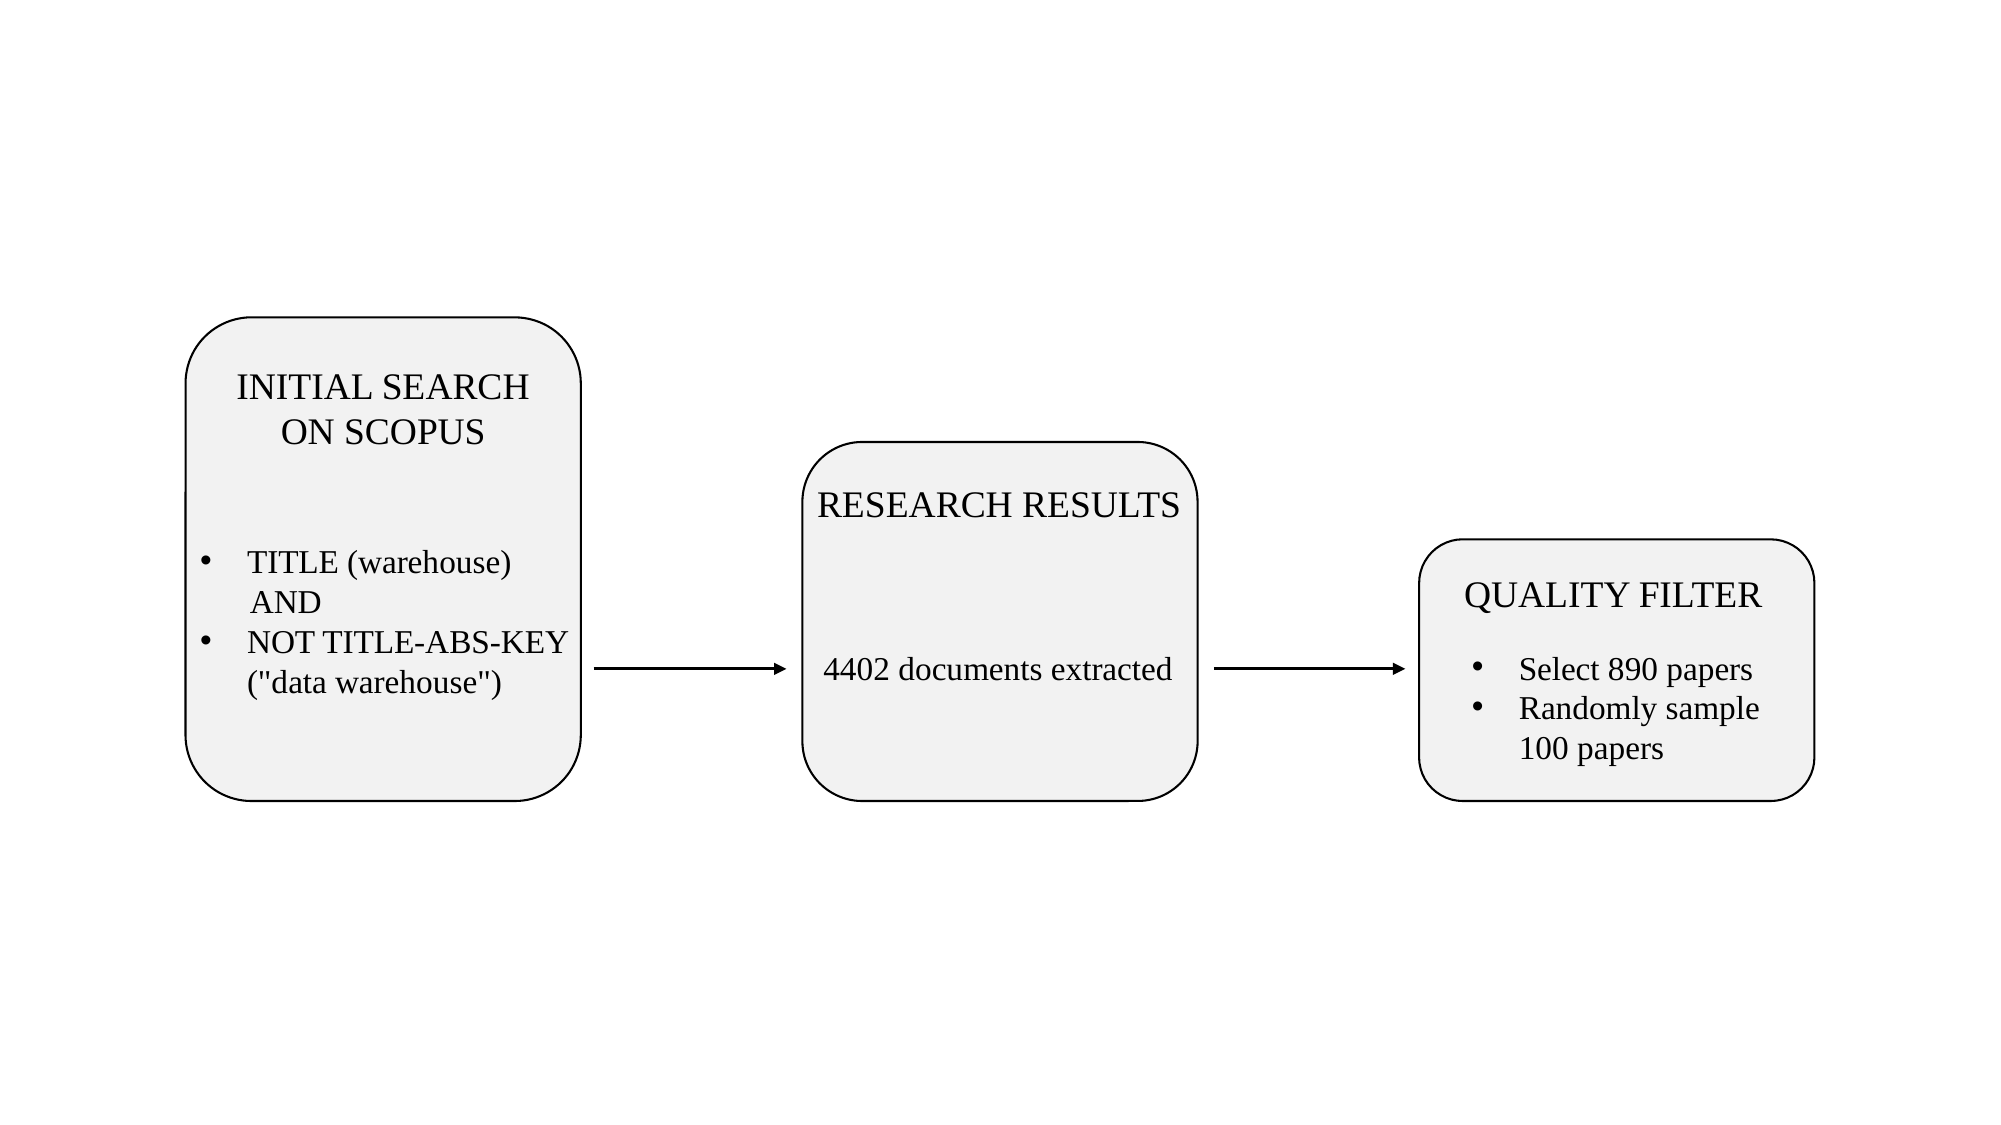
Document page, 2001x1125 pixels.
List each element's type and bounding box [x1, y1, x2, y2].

text_box [185, 317, 1815, 801]
